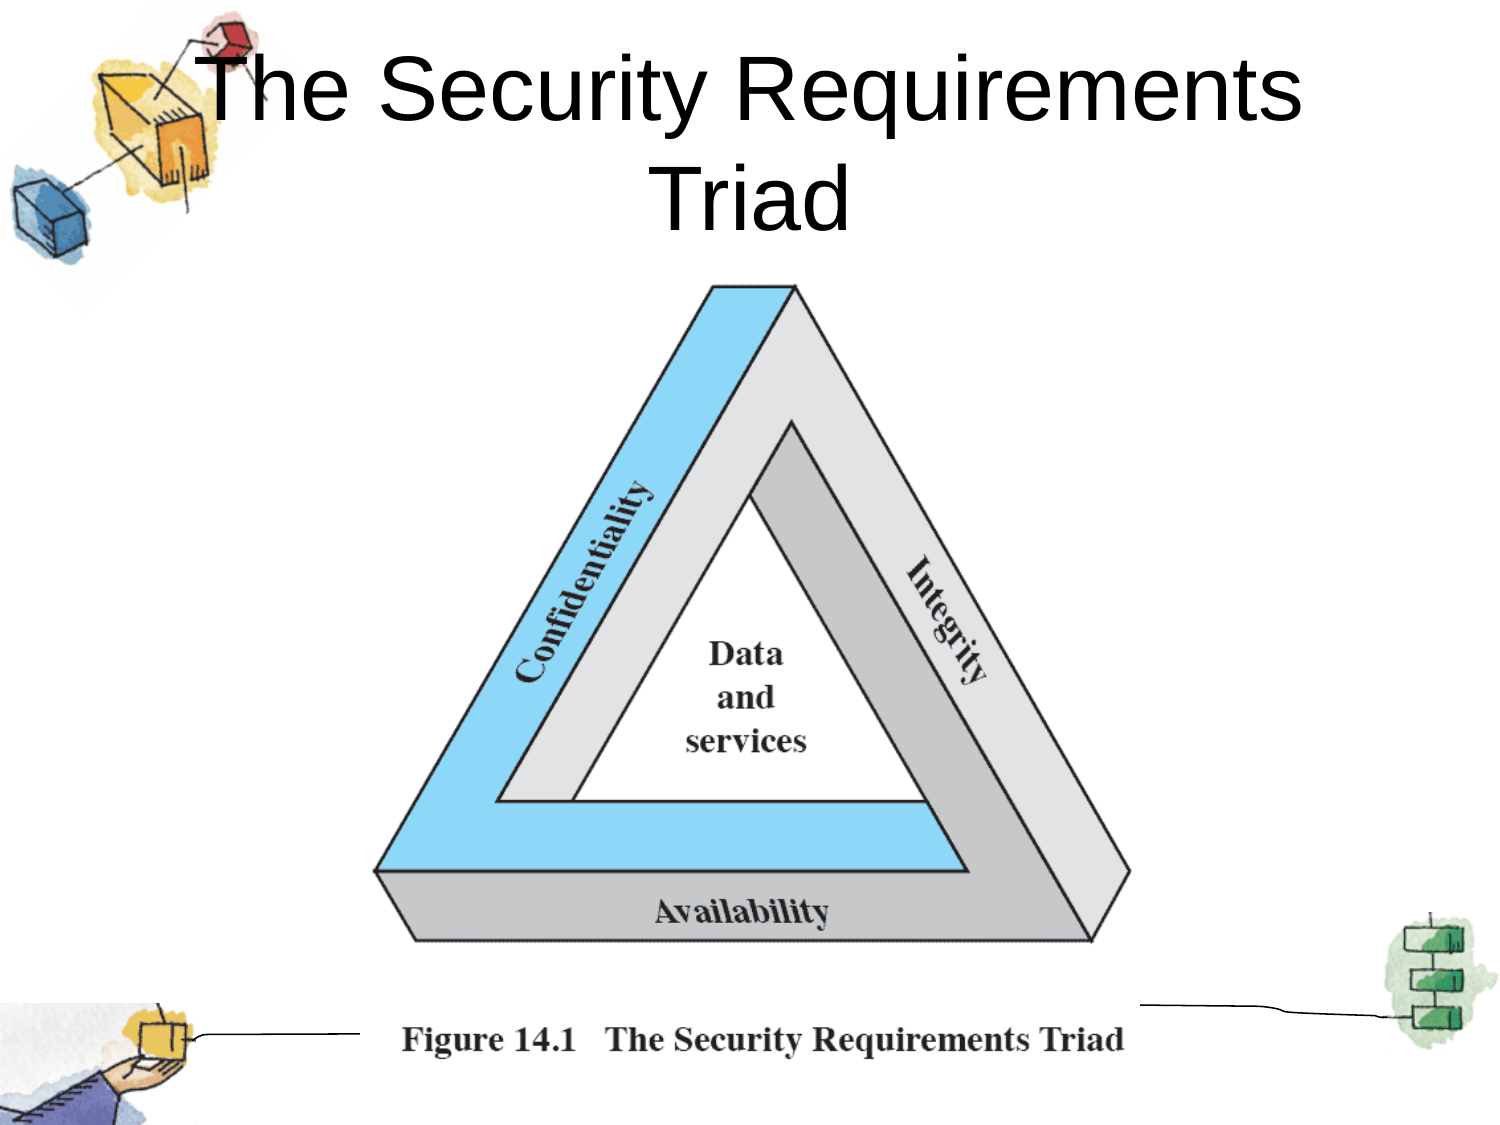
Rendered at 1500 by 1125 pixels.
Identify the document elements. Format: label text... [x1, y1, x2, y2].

title The Security Requirements Triad [74, 44, 1426, 233]
picture [114, 0, 274, 44]
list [360, 262, 1140, 1076]
picture [0, 85, 167, 316]
picture [0, 1003, 196, 1125]
picture [1382, 912, 1500, 1050]
